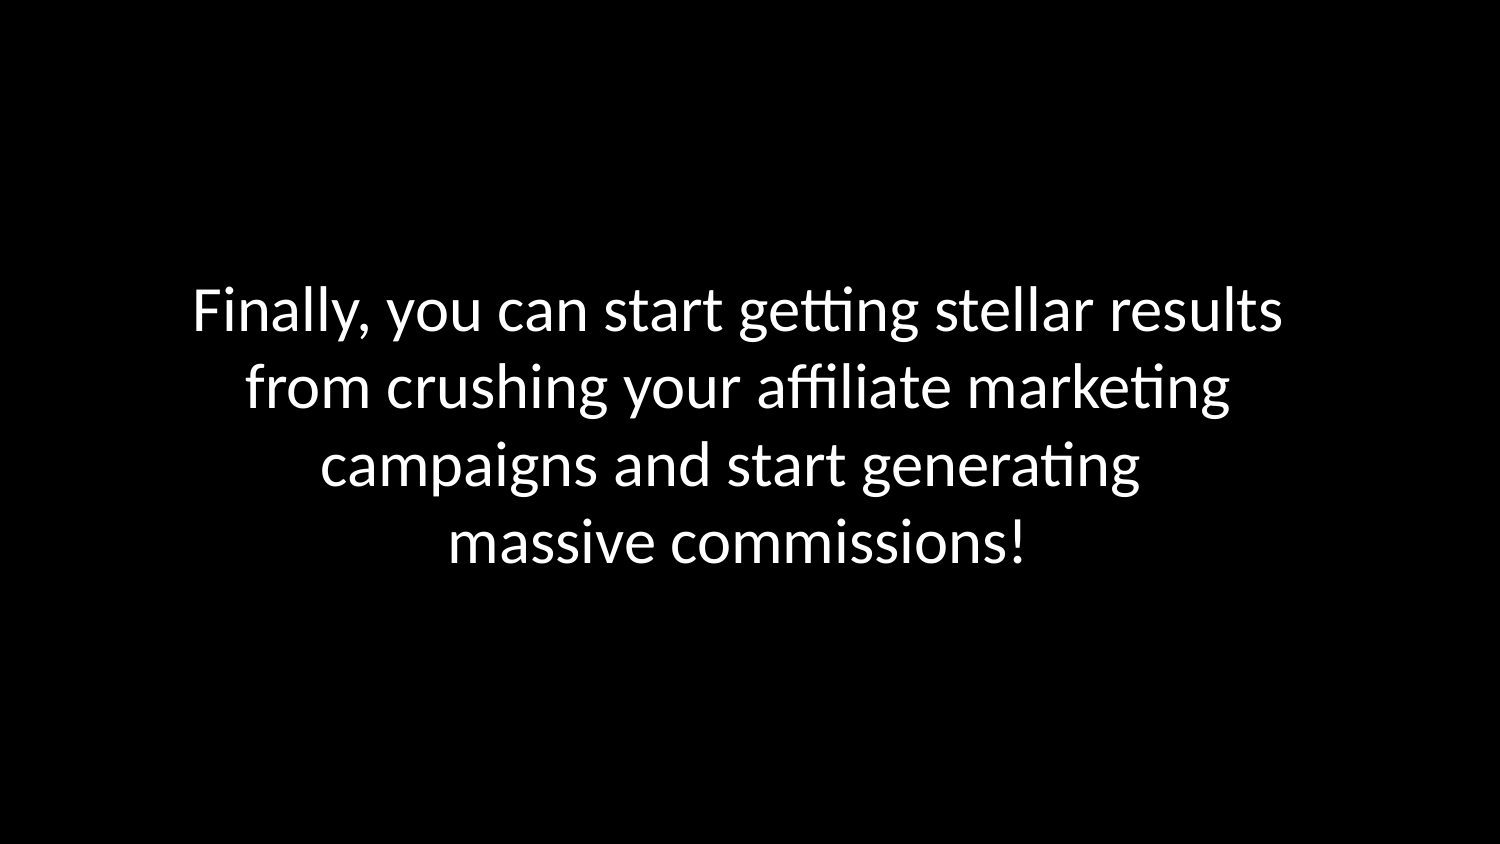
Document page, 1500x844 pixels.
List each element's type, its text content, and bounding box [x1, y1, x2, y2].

title Finally, you can start getting stellar results from crushing your affiliate marketing campaigns and start generating massive commissions! [147, 257, 1329, 586]
